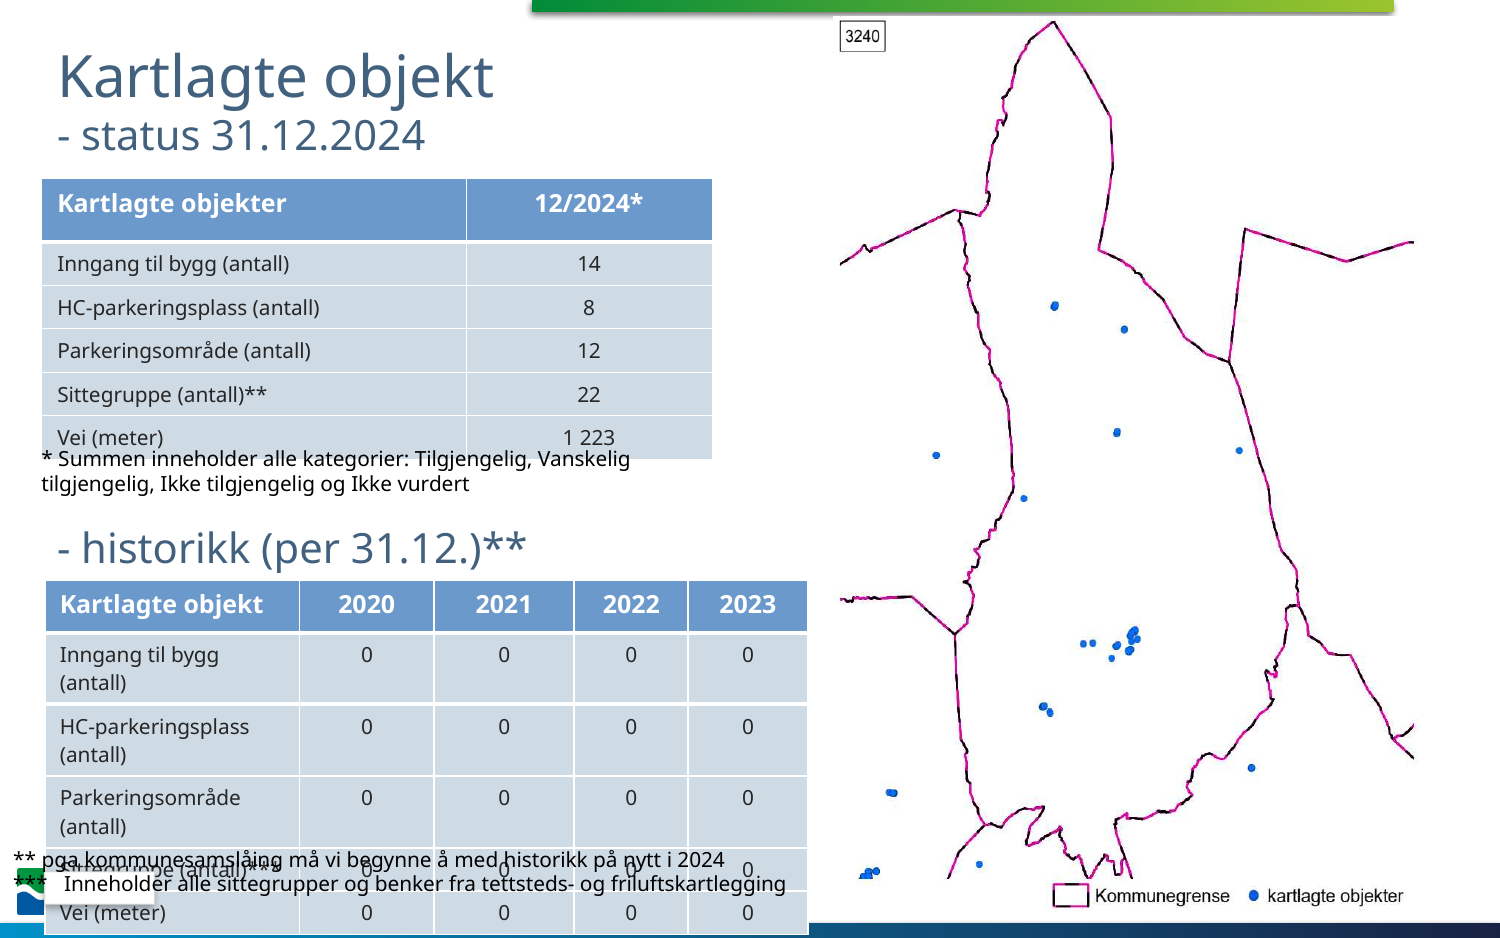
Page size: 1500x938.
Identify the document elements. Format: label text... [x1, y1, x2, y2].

table_cell 8 [467, 286, 712, 328]
table_header 2020 [300, 581, 433, 631]
table_cell Vei (meter) [42, 416, 466, 438]
table_header Kartlagte objekt [46, 581, 299, 631]
table_header 2023 [689, 581, 807, 631]
table_cell Inngang til bygg (antall) [42, 244, 466, 285]
table_cell 0 [435, 904, 573, 934]
table_cell 0 [575, 904, 687, 934]
table_cell HC-parkeringsplass (antall) [42, 286, 466, 328]
table_cell 1 223 [467, 416, 712, 459]
table_cell 0 [575, 706, 687, 775]
table_cell 0 [435, 706, 573, 775]
table_header Kartlagte objekter [42, 179, 466, 240]
table_cell 0 [689, 706, 807, 775]
table_cell Parkeringsområde (antall) [42, 329, 466, 372]
picture [833, 16, 1419, 913]
table_cell 22 [467, 373, 712, 415]
table_cell 12 [467, 329, 712, 372]
table_cell Parkeringsområde (antall) [46, 777, 299, 838]
table_cell 0 [300, 904, 433, 934]
table_cell 0 [689, 777, 807, 847]
table_cell 0 [300, 635, 433, 702]
table_cell 0 [435, 777, 573, 838]
table_cell Vei (meter) [46, 904, 299, 934]
text_box ** pga kommunesamslåing må vi begynne å med historikk på nytt i 2024 *** Inneholder alle sittegrupper og benker fra tettsteds- og friluftskartlegging [0, 838, 802, 904]
table_cell 0 [435, 635, 573, 702]
table_cell 0 [575, 635, 687, 702]
table_cell Inngang til bygg (antall) [46, 635, 299, 702]
table_header 2022 [575, 581, 687, 631]
table_cell HC-parkeringsplass (antall) [46, 706, 299, 775]
text_box * Summen inneholder alle kategorier: Tilgjengelig, Vanskelig tilgjengelig, Ikke tilgjengelig og Ikke vurdert [26, 438, 711, 504]
table_cell 0 [300, 706, 433, 775]
table_header 12/2024* [467, 179, 712, 240]
table_cell 14 [467, 244, 712, 285]
table_cell 0 [802, 849, 807, 890]
table_header 2021 [435, 581, 573, 631]
text_box Kartlagte objekt - status 31.12.2024 [42, 24, 828, 167]
table_cell 0 [689, 892, 807, 934]
table_cell 0 [575, 777, 687, 838]
table_cell 0 [689, 635, 807, 702]
table_cell Sittegruppe (antall)** [42, 373, 466, 415]
text_box - historikk (per 31.12.)** [42, 496, 828, 580]
table_cell 0 [300, 777, 433, 838]
